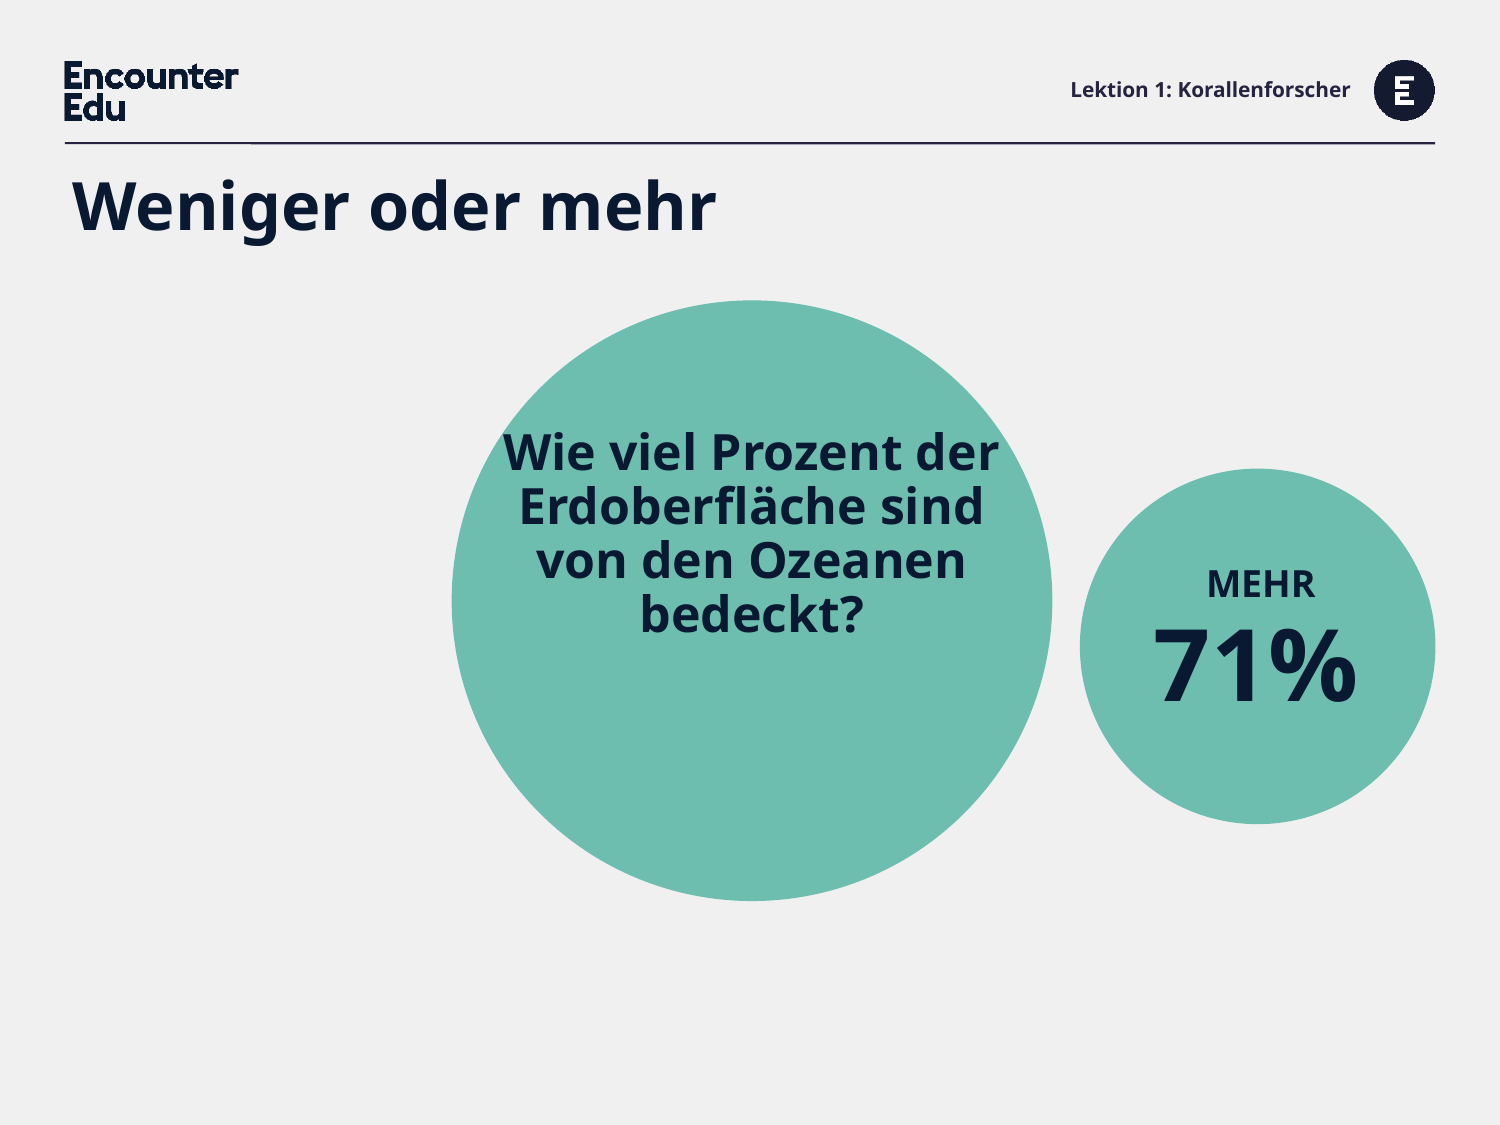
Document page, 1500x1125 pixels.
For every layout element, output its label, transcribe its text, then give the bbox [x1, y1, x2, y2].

text_box MEHR [1083, 516, 1439, 655]
list 71% [1097, 655, 1415, 790]
title Lektion 1: Korallenforscher [749, 67, 1359, 114]
list Wie viel Prozent der Erdoberfläche sind von den Ozeanen bedeckt? [482, 419, 1021, 602]
picture [60, 59, 243, 122]
picture [1372, 58, 1436, 122]
text_box Weniger oder mehr [64, 156, 750, 252]
